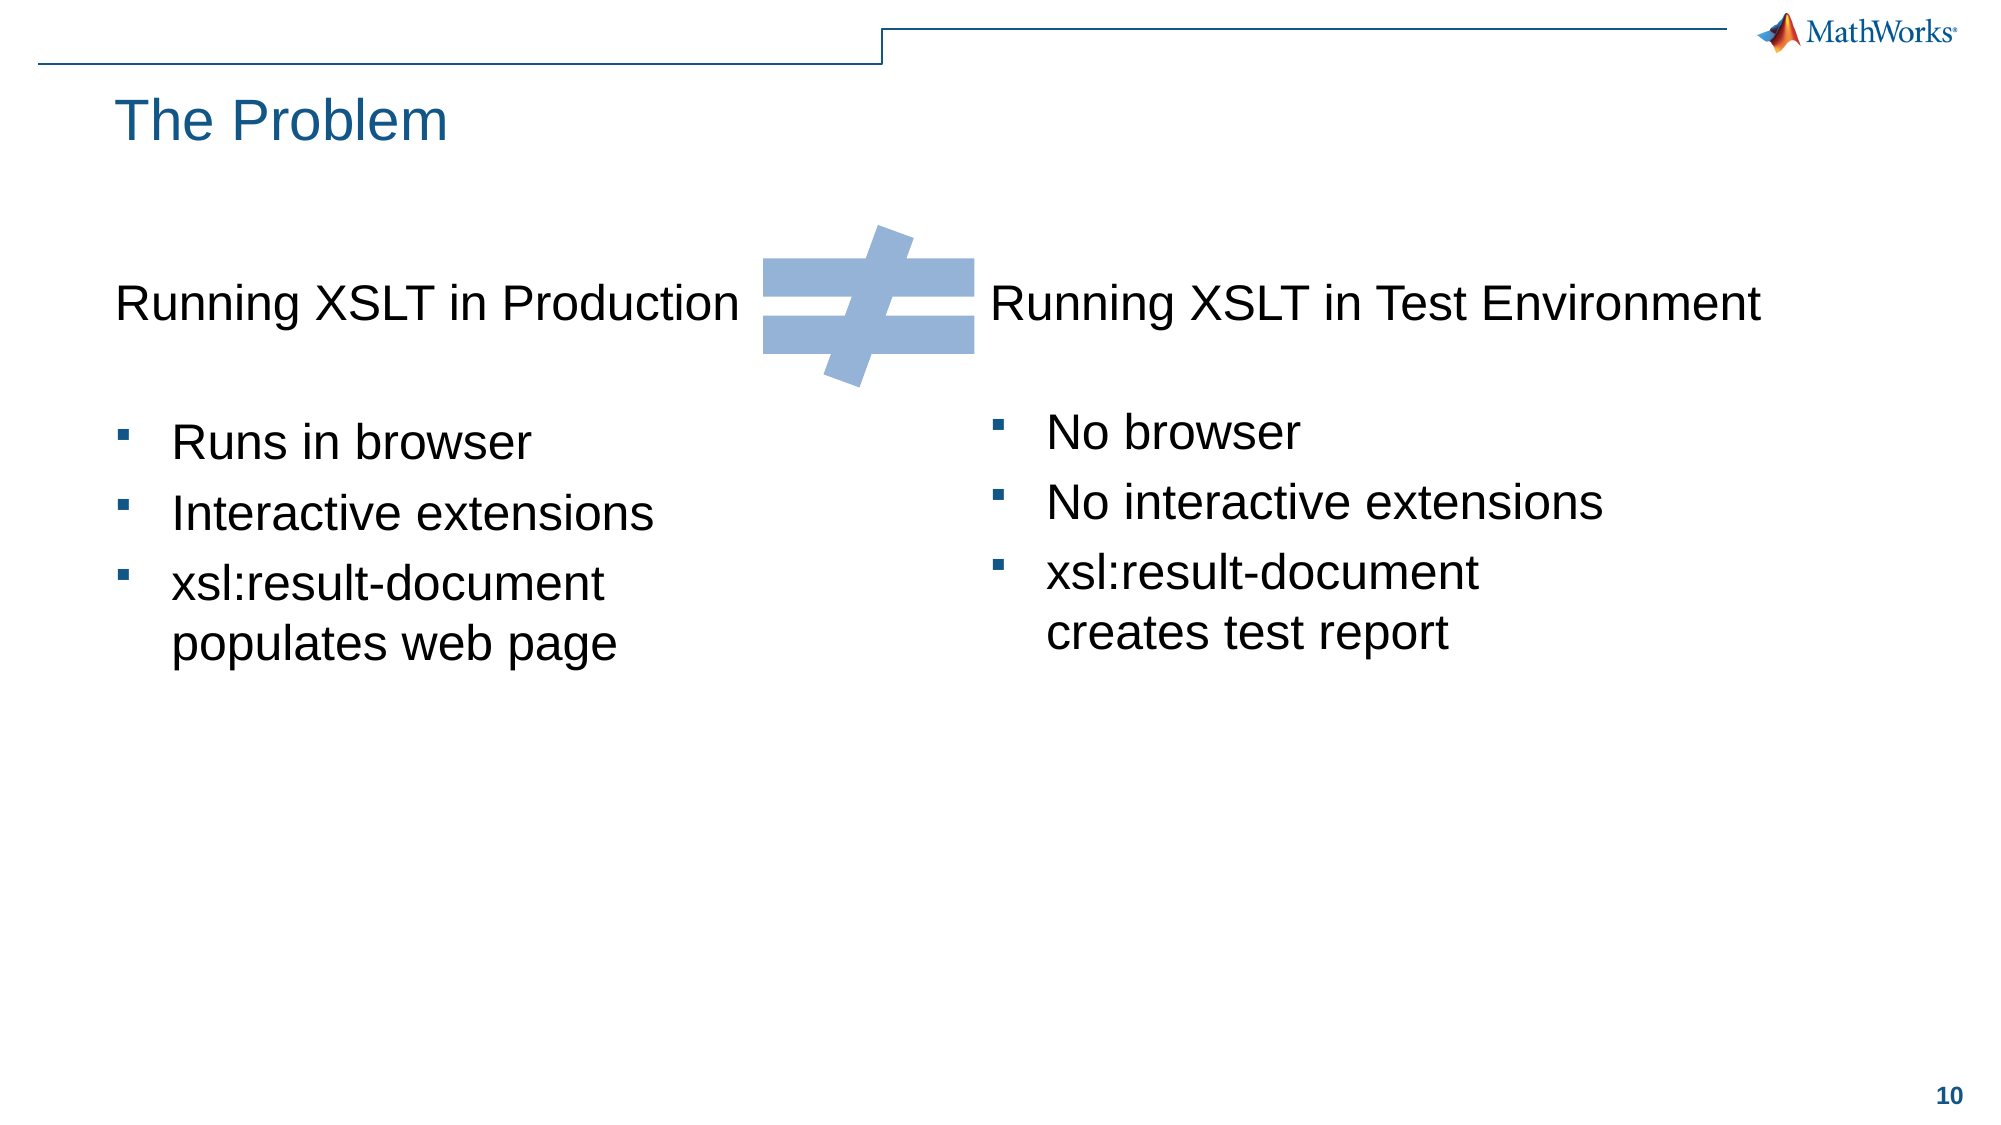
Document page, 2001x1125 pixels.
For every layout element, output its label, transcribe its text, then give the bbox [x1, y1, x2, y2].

list Running XSLT in Production Runs in browser Interactive extensions xsl:result-document populates web page [99, 262, 763, 1025]
title The Problem [99, 75, 1867, 238]
text_box [760, 222, 977, 390]
text_box Running XSLT in Test Environment No browser No interactive extensions xsl:result-document creates test report [974, 262, 1800, 668]
picture [1751, 3, 1970, 63]
